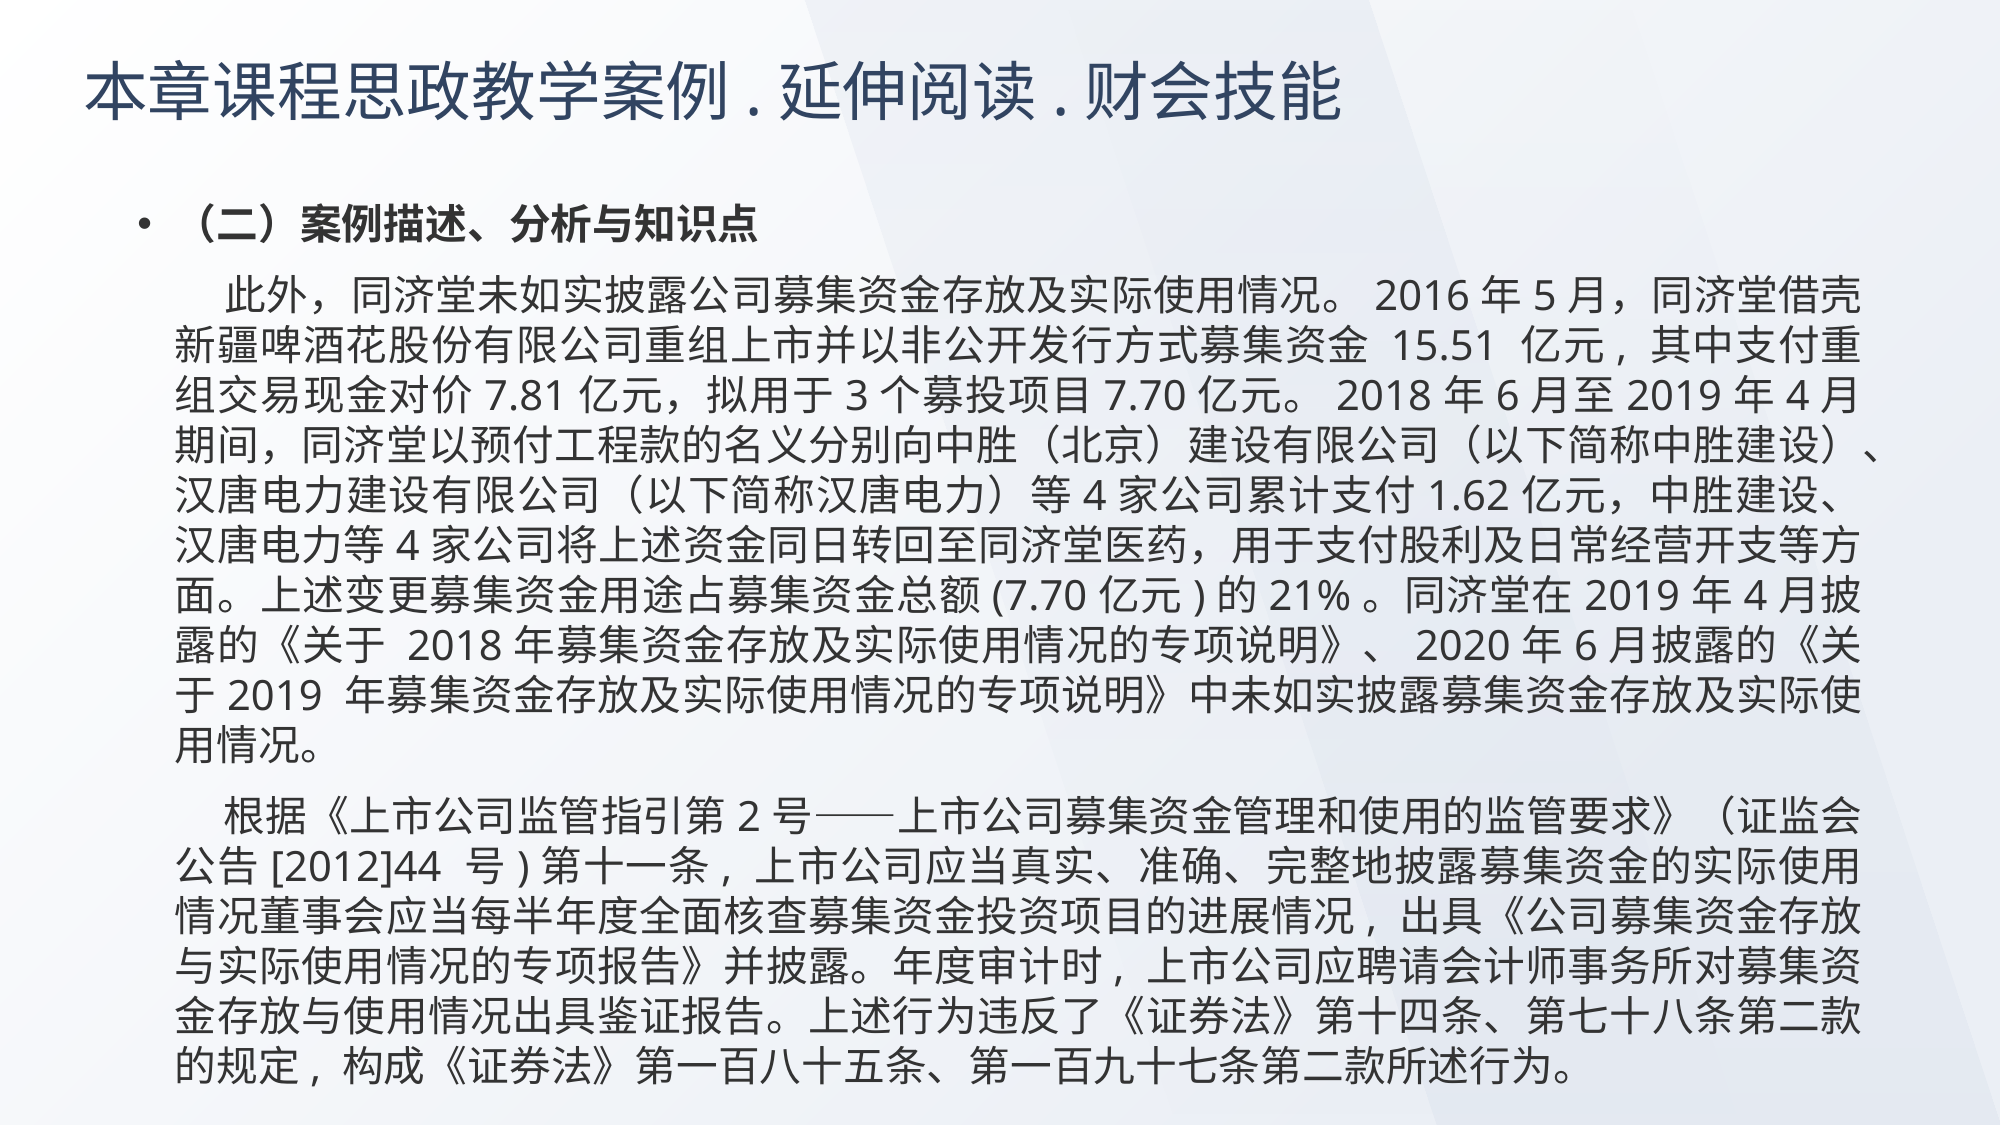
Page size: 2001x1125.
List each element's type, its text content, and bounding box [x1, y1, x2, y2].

list （二）案例描述、分析与知识点 此外，同济堂未如实披露公司募集资金存放及实际使用情况。2016年5月，同济堂借壳新疆啤酒花股份有限公司重组上市并以非公开发行方式募集资金 15.51 亿元, 其中支付重组交易现金对价7.81亿元，拟用于3个募投项目7.70亿元。2018年6月至2019年4月期间，同济堂以预付工程款的名义分别向中胜（北京）建设有限公司（以下简称中胜建设）、汉唐电力建设有限公司（以下简称汉唐电力）等4家公司累计支付1.62亿元，中胜建设、汉唐电力等4家公司将上述资金同日转回至同济堂医药，用于支付股利及日常经营开支等方面。上述变更募集资金用途占募集资金总额(7.70亿元)的21%。同济堂在2019年4月披露的《关于 2018年募集资金存放及实际使用情况的专项说明》、2020年6月披露的《关于2019 年募集资金存放及实际使用情况的专项说明》中未如实披露募集资金存放及实际使用情况。 根据《上市公司监管指引第2号——上市公司募集资金管理和使用的监管要求》（证监会公告[2012]44 号)第十一条, 上市公司应当真实、准确、完整地披露募集资金的实际使用情况董事会应当每半年度全面核查募集资金投资项目的进展情况, 出具《公司募集资金存放与实际使用情况的专项报告》并披露。年度审计时, 上市公司应聘请会计师事务所对募集资金存放与使用情况出具鉴证报告。上述行为违反了《证券法》第十四条、第七十八条第二款的规定, 构成《证券法》第一百八十五条、第一百九十七条第二款所述行为。 [137, 183, 1863, 1075]
title 本章课程思政教学案例.延伸阅读.财会技能 [83, 46, 1361, 129]
